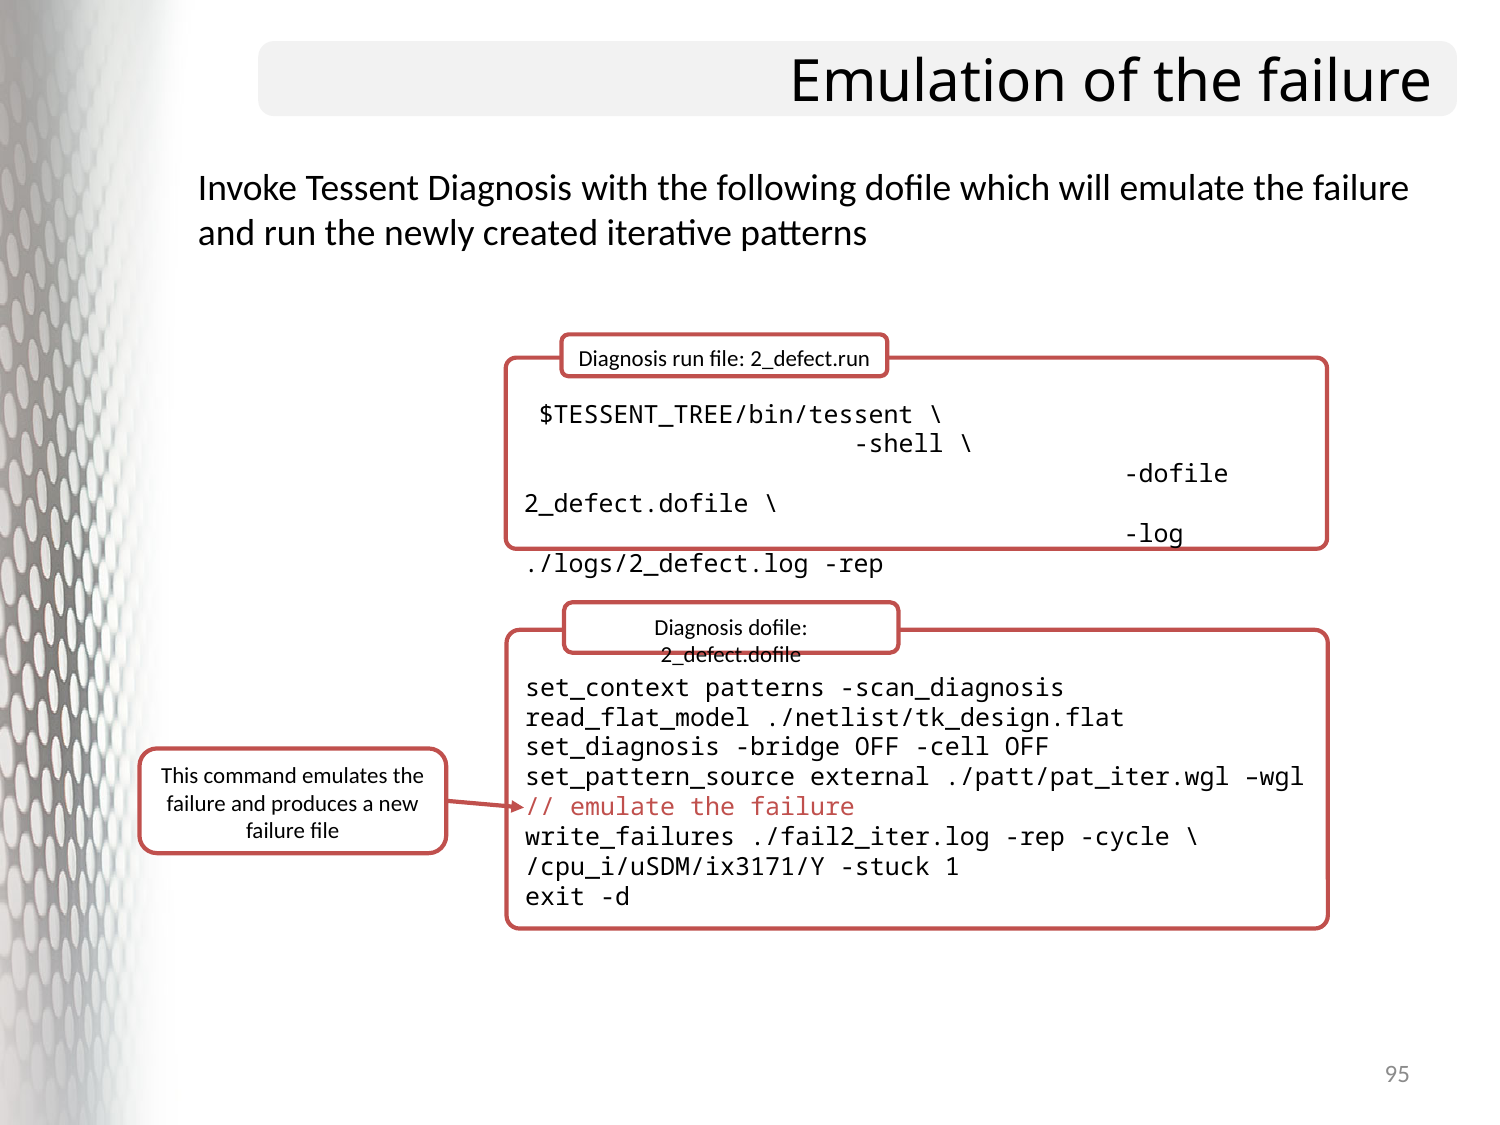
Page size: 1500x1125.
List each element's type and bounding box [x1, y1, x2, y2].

title [258, 40, 1449, 117]
picture [0, 0, 200, 1125]
text_box [183, 155, 1442, 261]
text_box [137, 601, 1329, 929]
text_box [505, 334, 1328, 550]
slide_number [1074, 1042, 1425, 1103]
